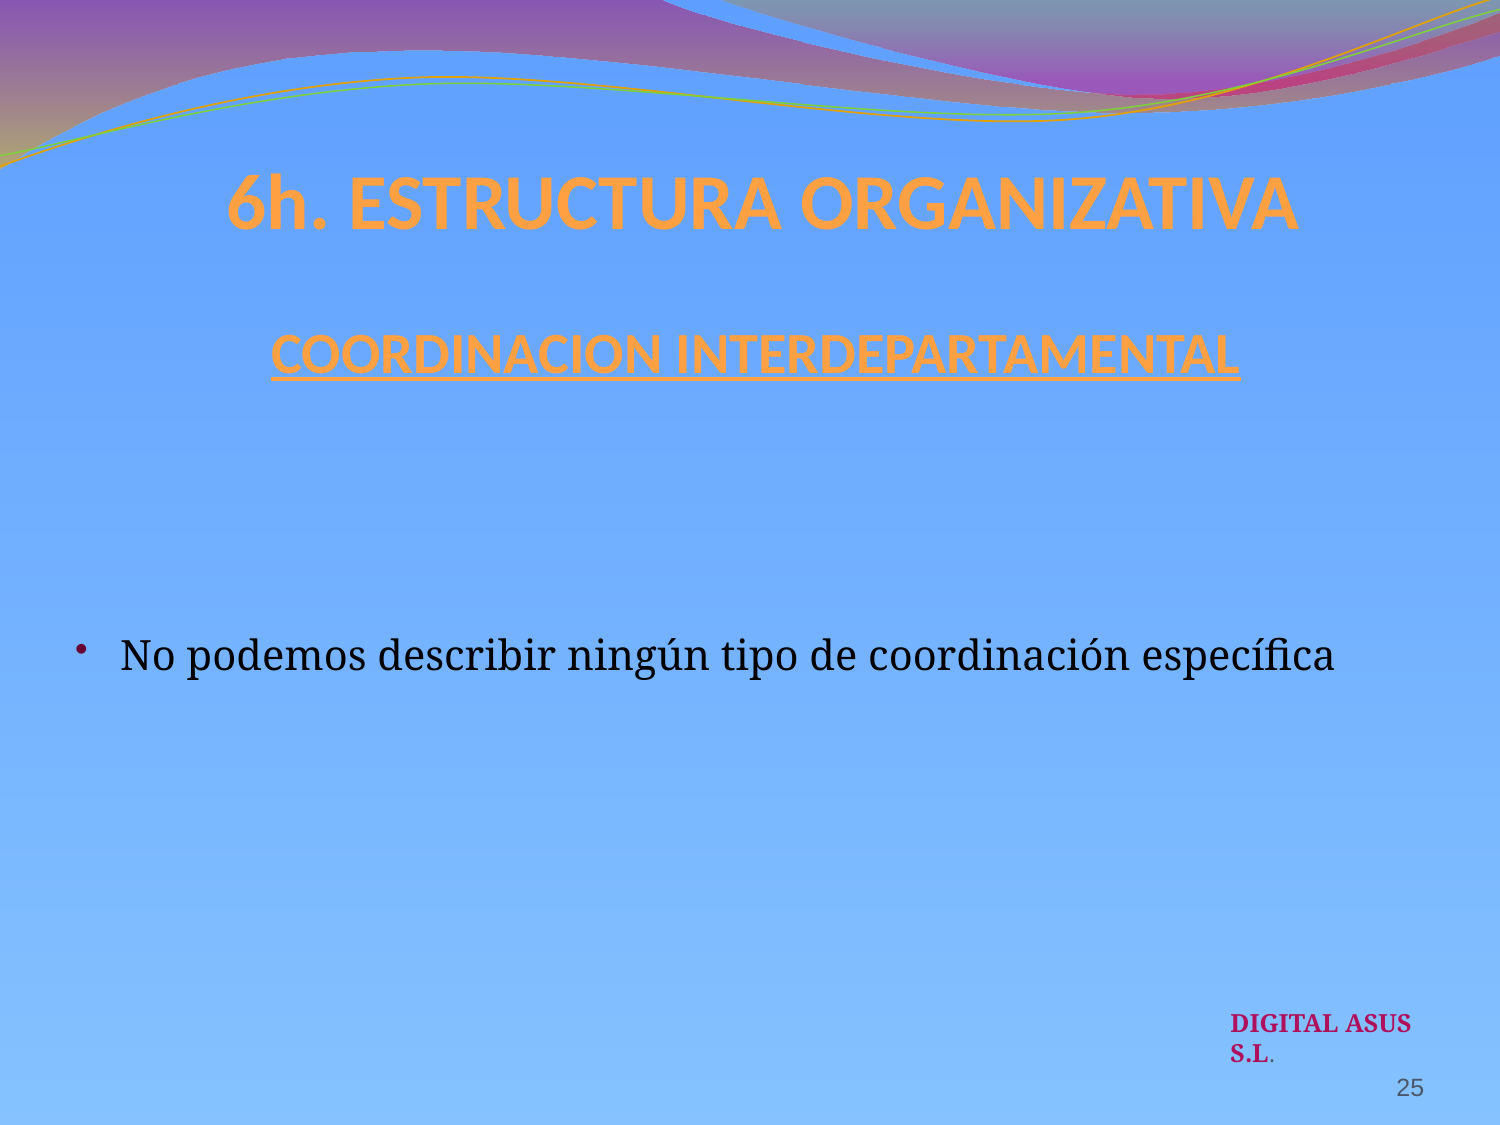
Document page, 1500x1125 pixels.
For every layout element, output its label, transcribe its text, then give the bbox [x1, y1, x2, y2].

text_box 6h. ESTRUCTURA ORGANIZATIVA [88, 137, 1439, 246]
text_box DIGITAL ASUS S.L. [1230, 1019, 1453, 1068]
text_box COORDINACION INTERDEPARTAMENTAL [147, 302, 1365, 386]
text_box No podemos describir ningún tipo de coordinación específica [60, 621, 1351, 687]
text_box Flexibilidad: [704, 13, 773, 18]
slide_number 25 [1074, 1023, 1425, 1102]
